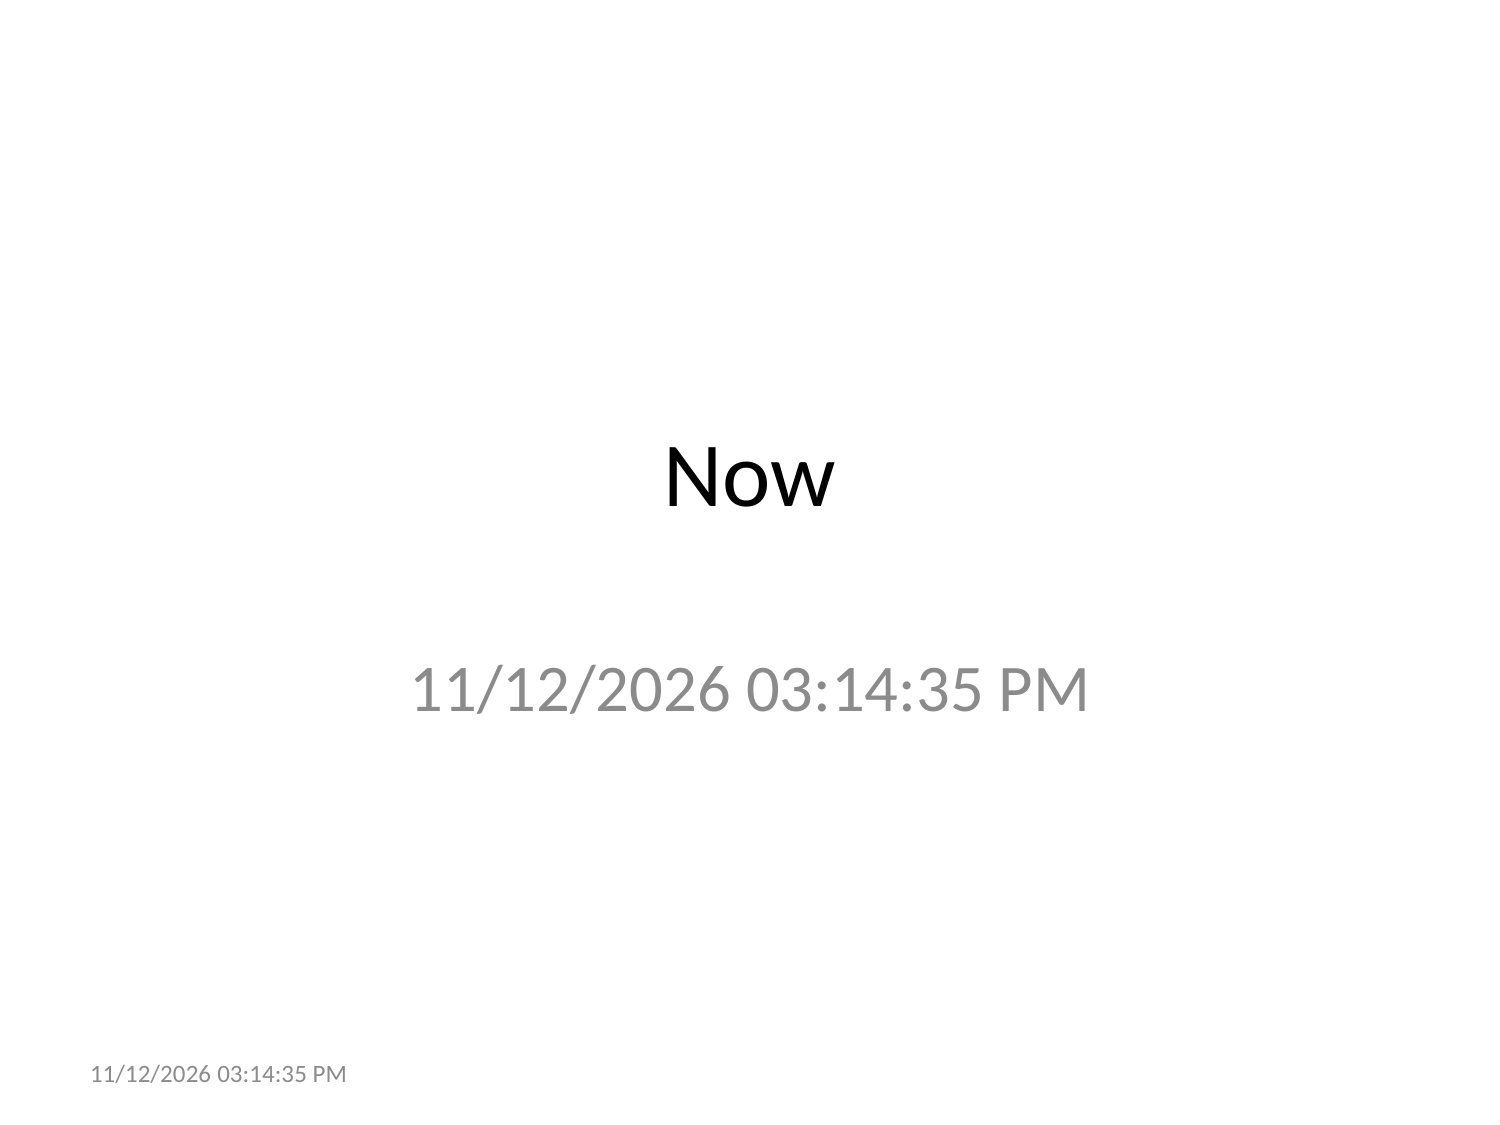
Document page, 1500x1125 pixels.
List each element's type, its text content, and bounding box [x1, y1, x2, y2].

subtitle 2011-12-19 10:20:04 AM [225, 637, 1275, 925]
title Now [112, 349, 1388, 591]
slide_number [75, 1042, 425, 1103]
